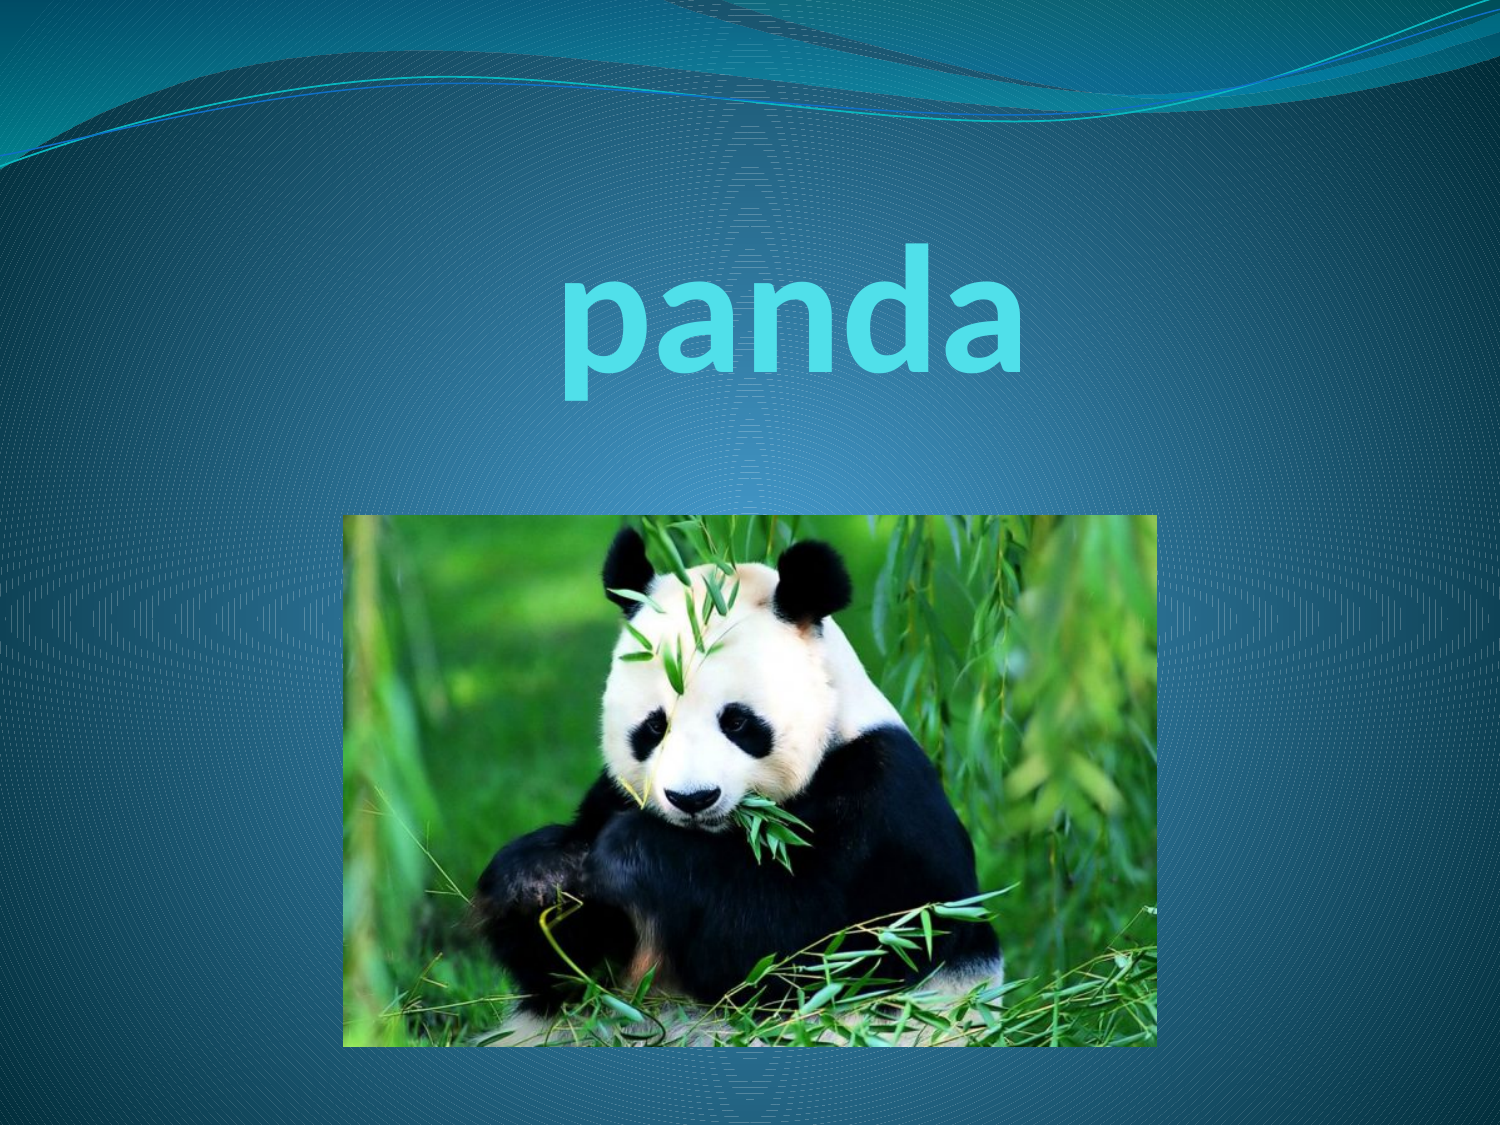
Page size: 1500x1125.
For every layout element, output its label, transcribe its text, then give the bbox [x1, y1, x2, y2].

picture [343, 514, 1157, 1048]
title panda [87, 54, 1034, 409]
